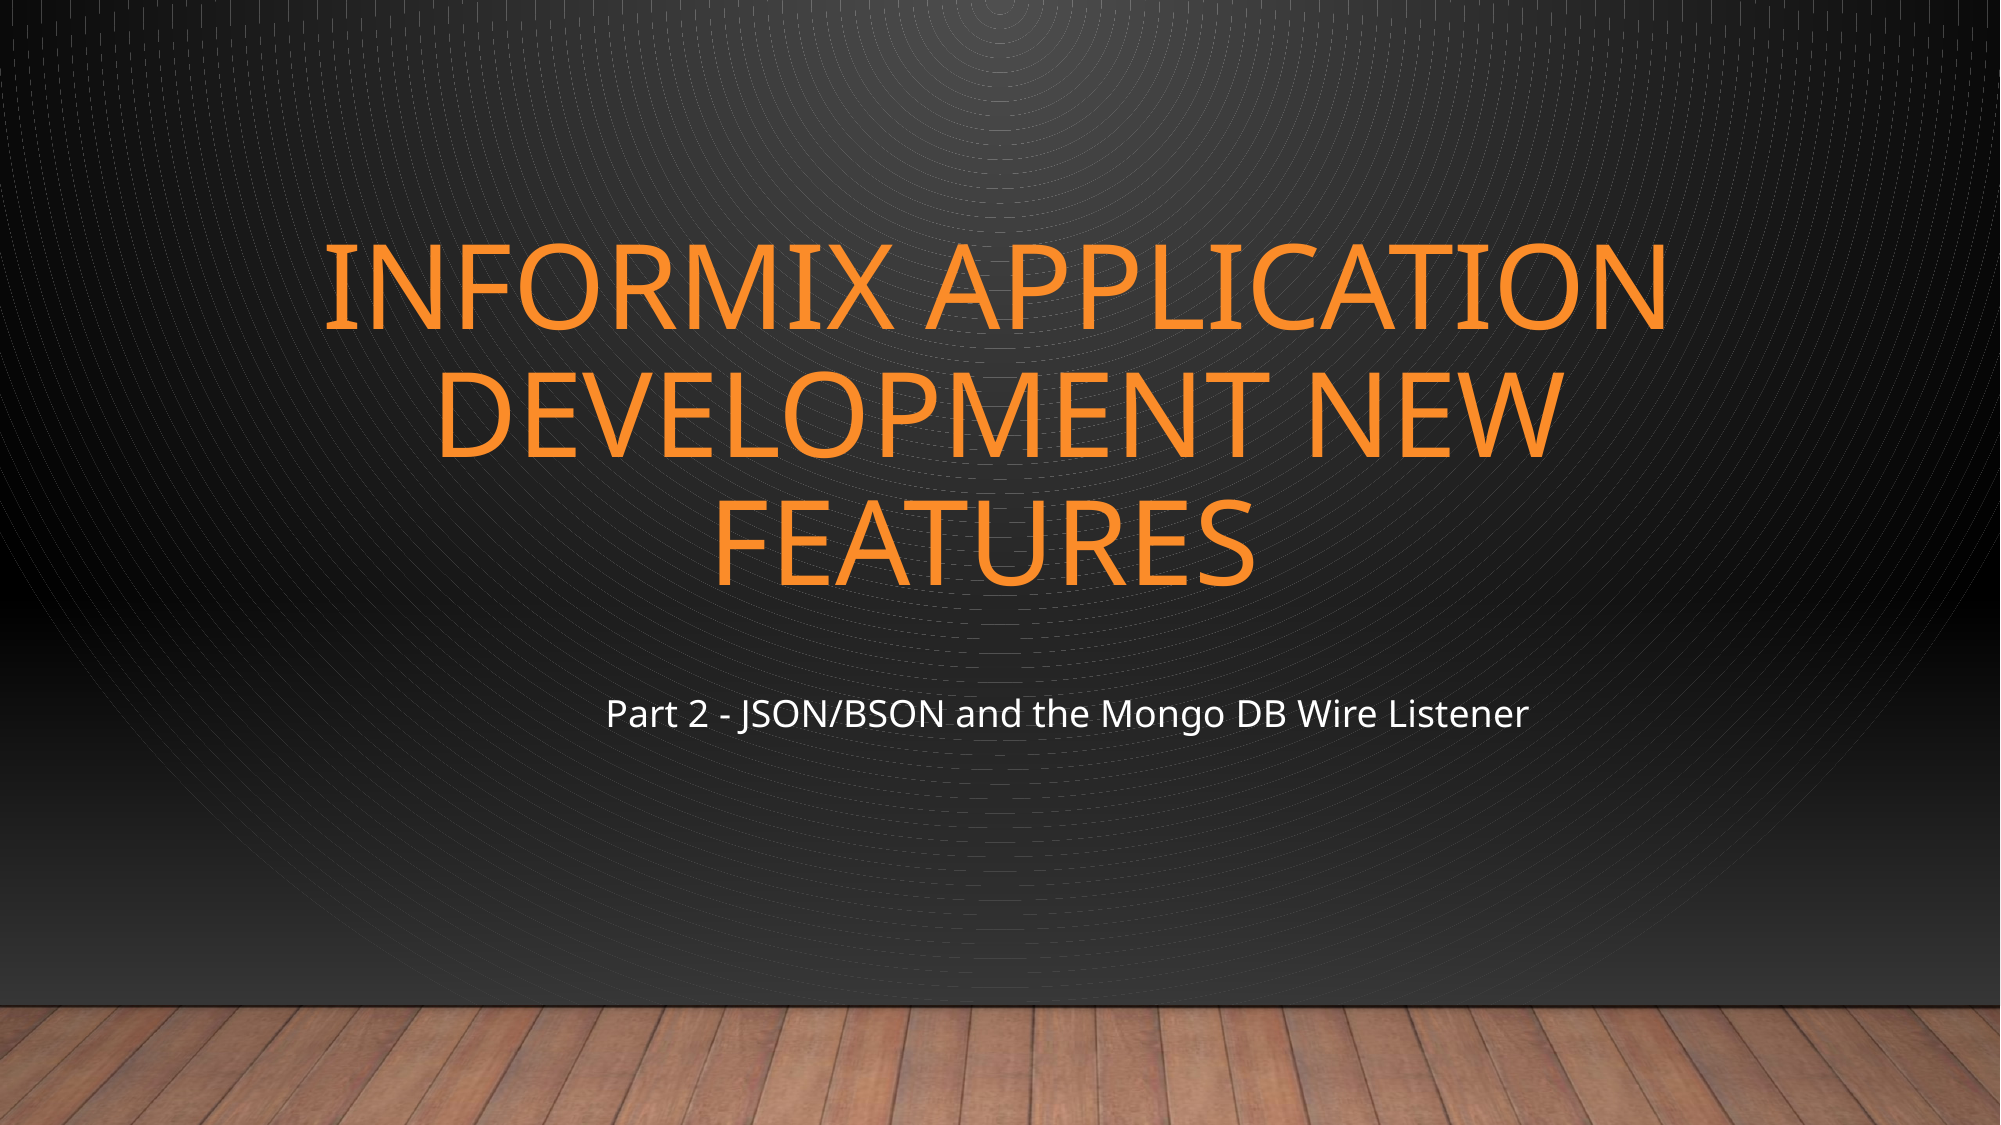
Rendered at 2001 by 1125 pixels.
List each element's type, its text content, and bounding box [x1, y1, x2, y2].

text_box Part 2 - JSON/BSON and the Mongo DB Wire Listener [376, 682, 1865, 742]
subtitle [291, 602, 1708, 763]
picture [0, 1005, 2000, 1125]
title Informix Application Development New Features [291, 131, 1708, 602]
